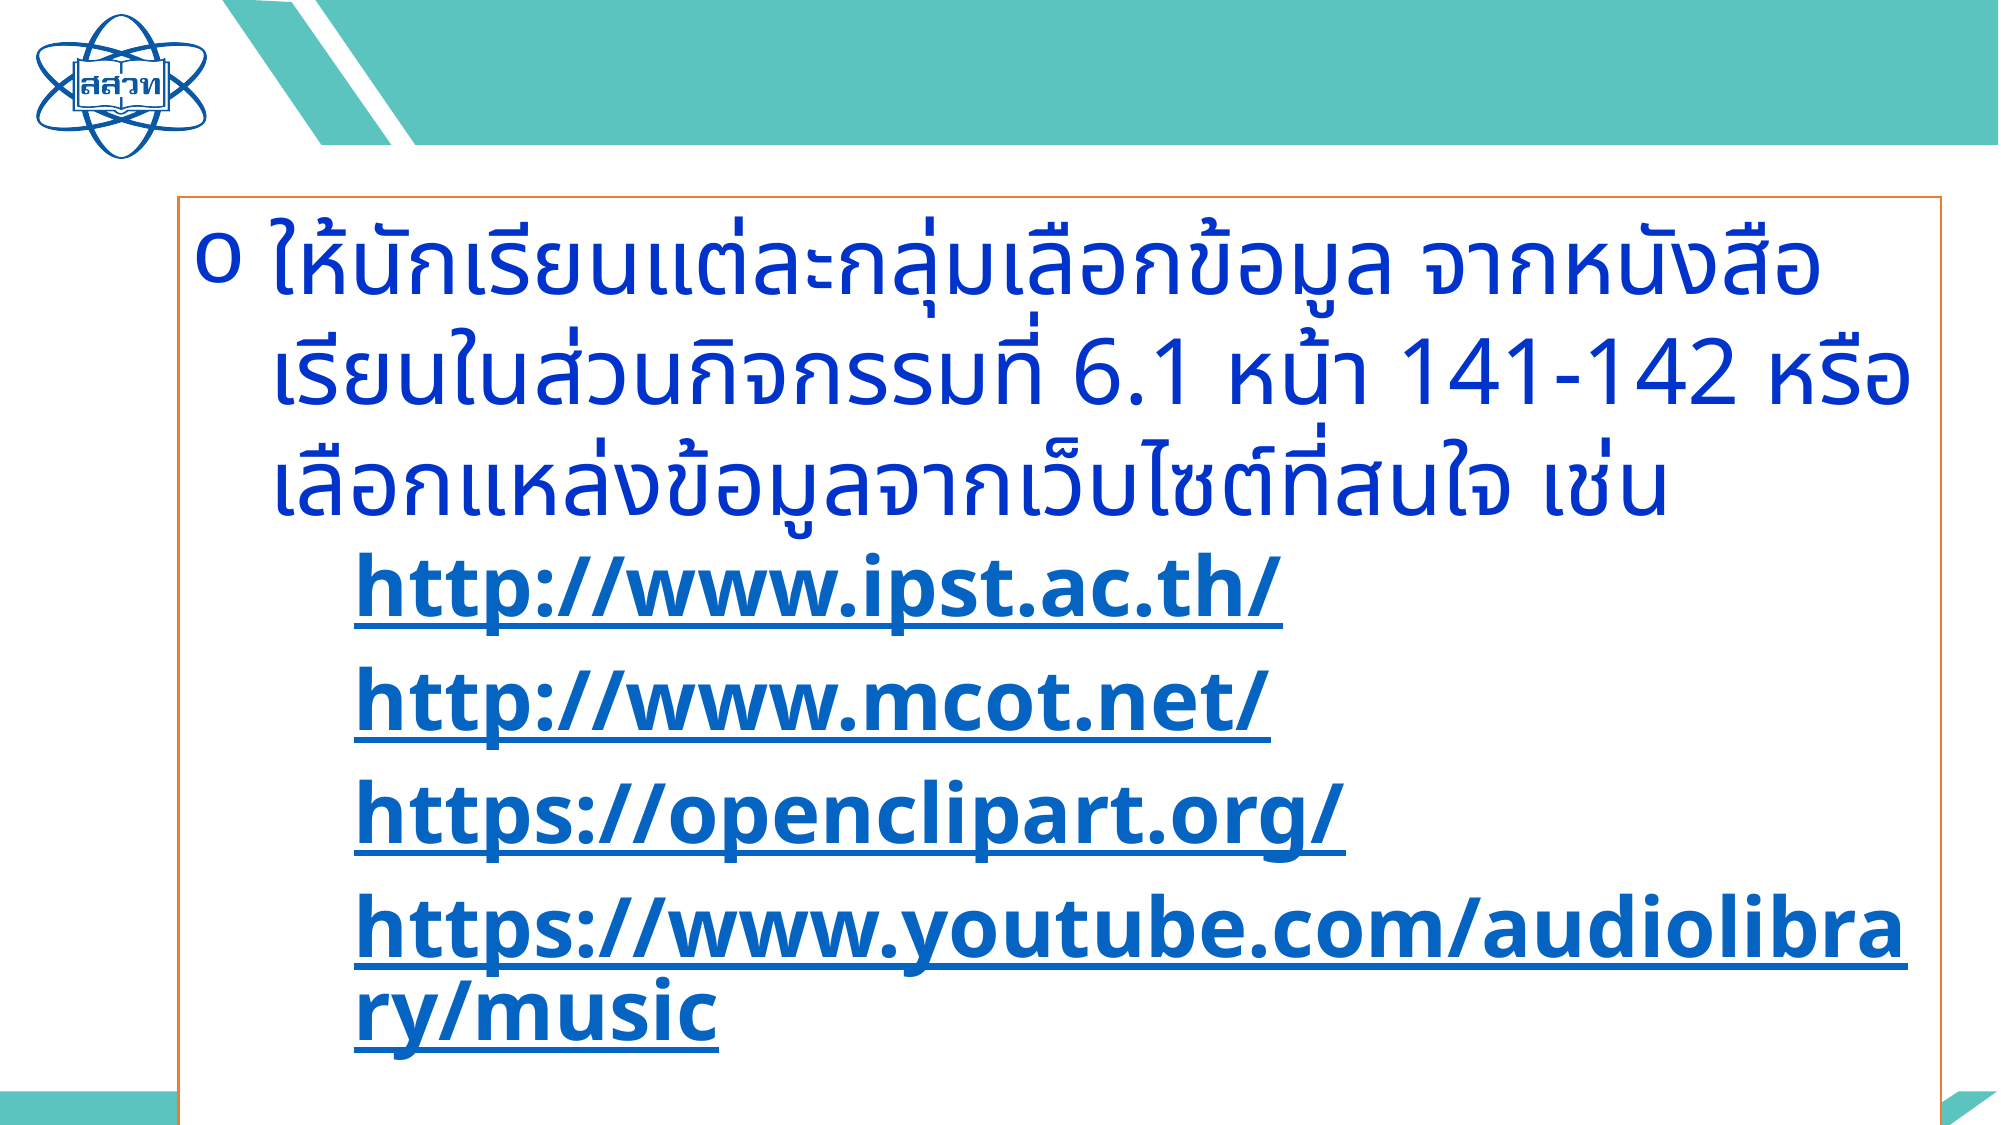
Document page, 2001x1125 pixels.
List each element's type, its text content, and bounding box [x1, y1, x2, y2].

picture [36, 14, 207, 159]
text_box ให้นักเรียนแต่ละกลุ่มเลือกข้อมูล จากหนังสือเรียนในส่วนกิจกรรมที่ 6.1 หน้า 141-142 หรือเลือกแหล่งข้อมูลจากเว็บไซต์ที่สนใจ เช่น http://www.ipst.ac.th/ http://www.mcot.net/ https://openclipart.org/ https://www.youtube.com/audiolibrary/music หลังจากนั้นทำใบกิจกรรมที่ 2.1 [177, 196, 1942, 1125]
